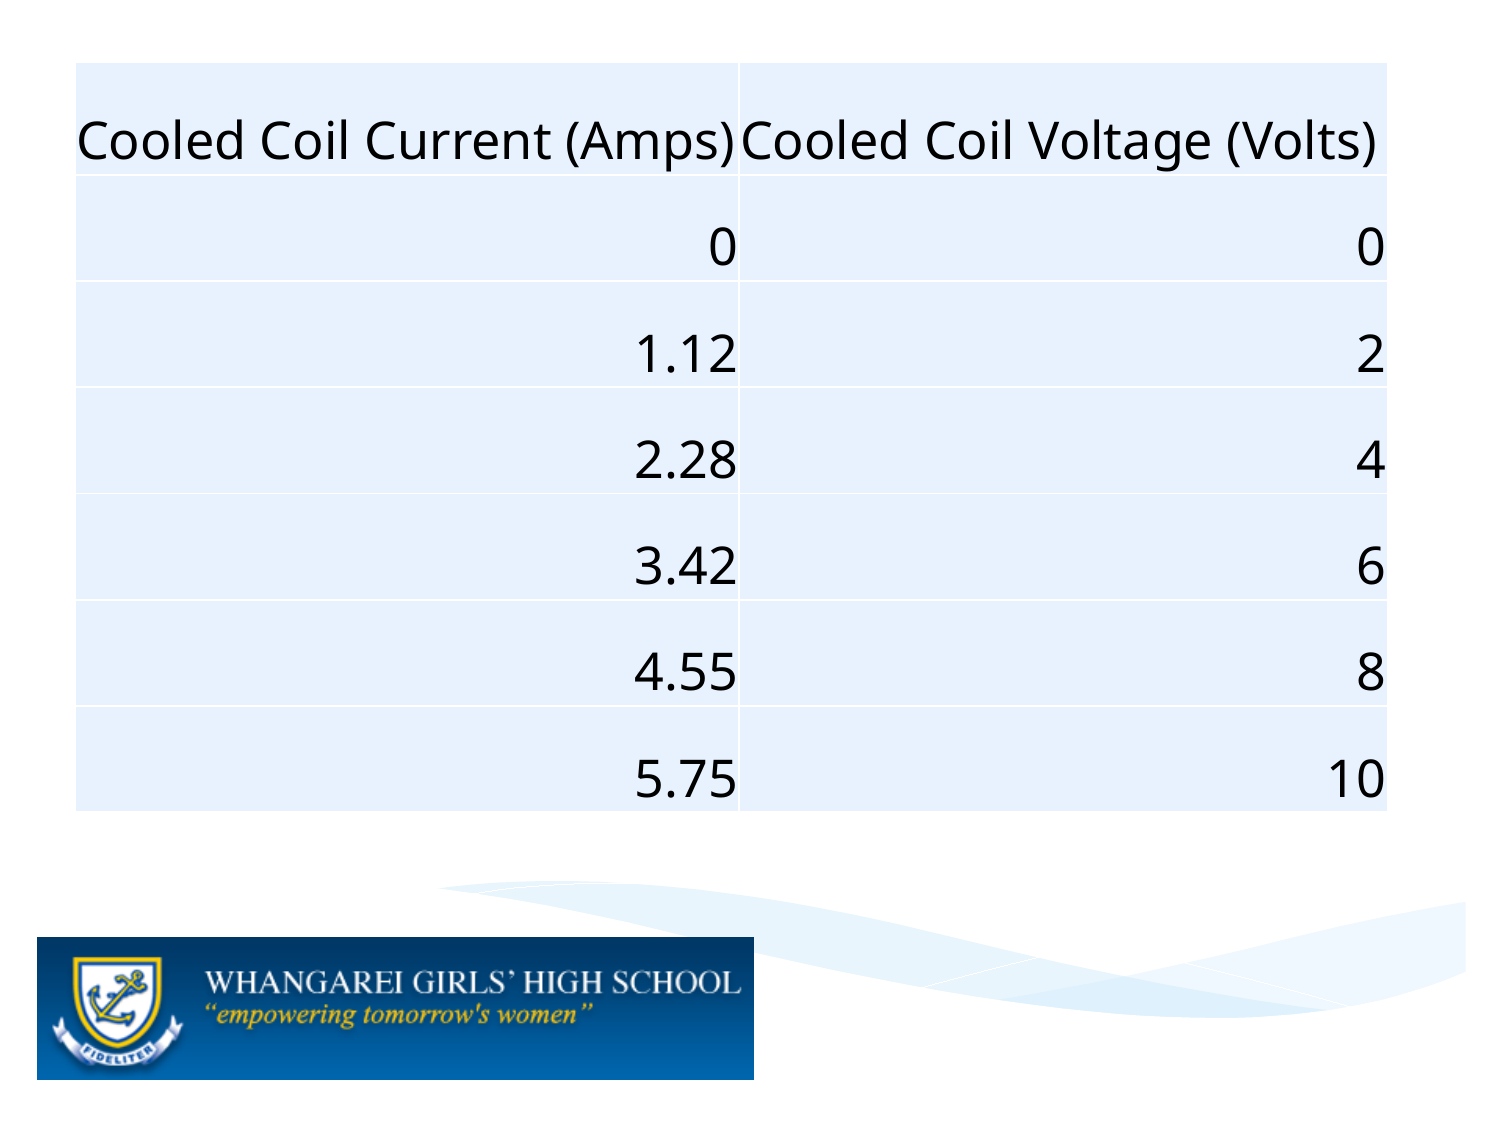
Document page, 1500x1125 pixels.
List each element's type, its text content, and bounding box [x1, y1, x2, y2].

table_cell 6 [740, 494, 1387, 599]
table_cell 1.12 [76, 282, 738, 386]
table_cell 4.55 [76, 601, 738, 705]
table_cell 0 [76, 176, 738, 280]
table_cell 2.28 [76, 388, 738, 493]
table_cell 2 [740, 282, 1387, 386]
table_cell 4 [740, 388, 1387, 493]
table_cell 3.42 [76, 494, 738, 599]
table_cell 10 [740, 707, 1387, 811]
picture [37, 937, 754, 1080]
table_cell 8 [740, 601, 1387, 705]
table_header Cooled Coil Voltage (Volts) [740, 63, 1387, 174]
table_cell 0 [740, 176, 1387, 280]
table_cell 5.75 [76, 707, 738, 811]
table_header Cooled Coil Current (Amps) [76, 63, 738, 174]
